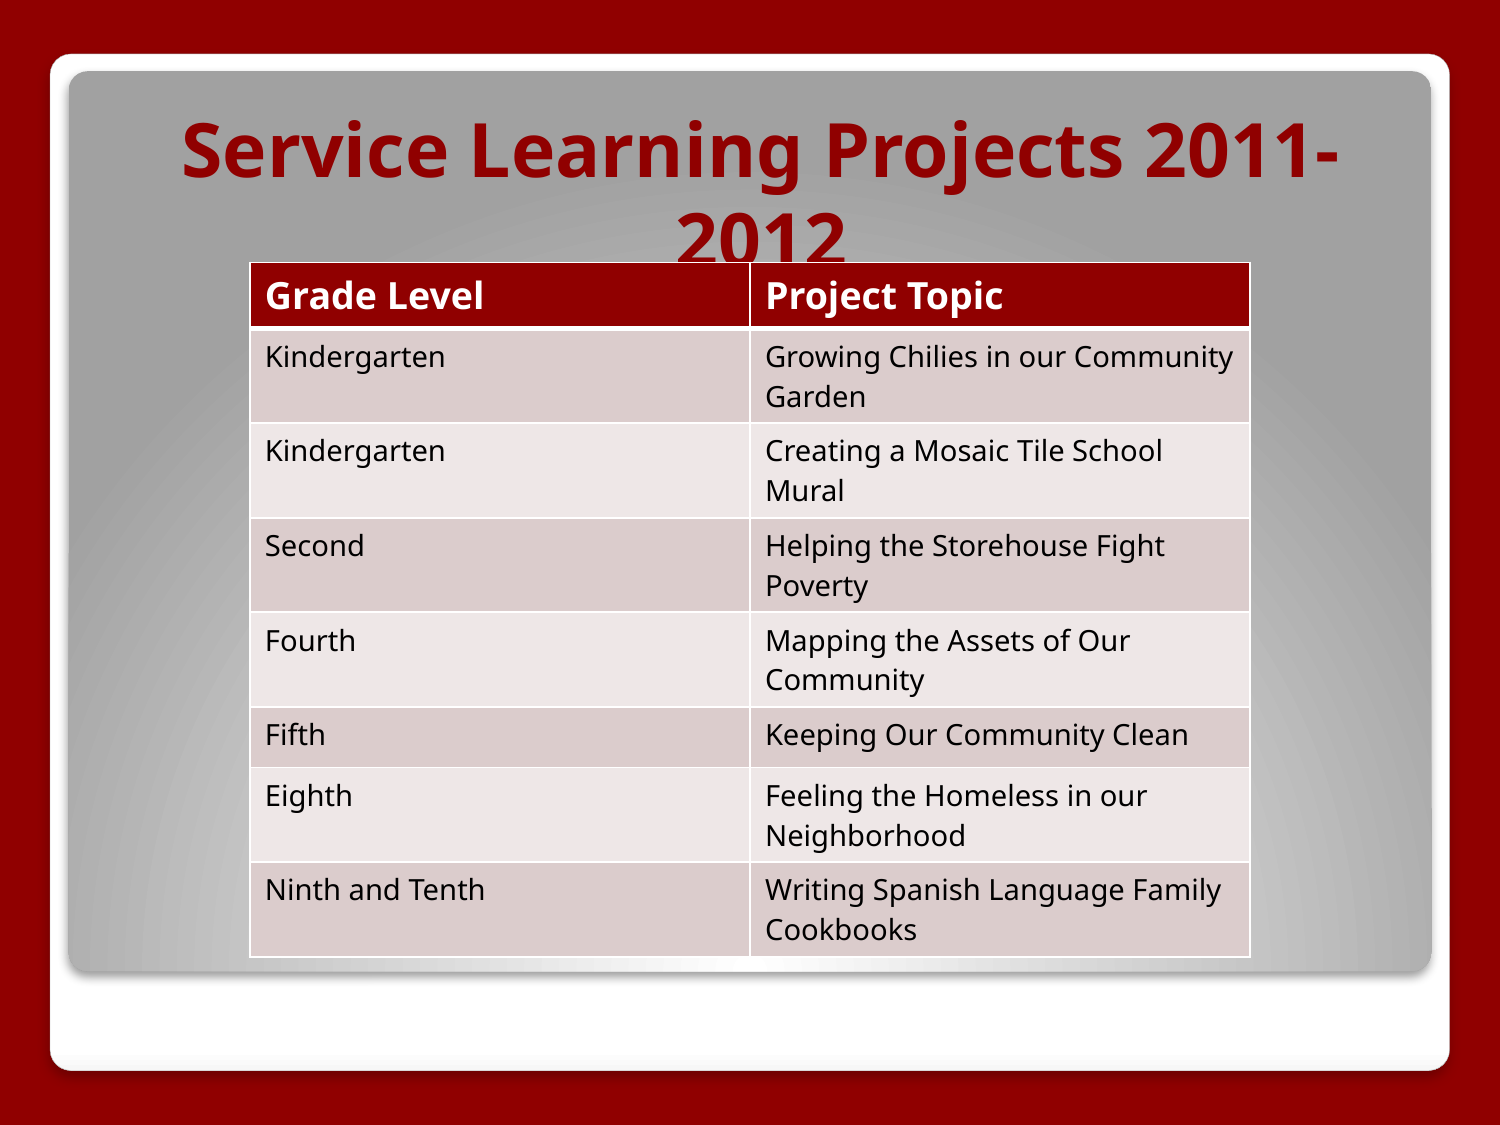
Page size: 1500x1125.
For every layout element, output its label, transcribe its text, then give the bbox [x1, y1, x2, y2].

table_header Project Topic [751, 263, 1249, 326]
table_cell Kindergarten [251, 424, 749, 517]
table_cell Fourth [251, 613, 749, 706]
table_cell Keeping Our Community Clean [751, 708, 1249, 767]
list Service Learning Projects 2011- 2012 [82, 86, 1426, 775]
table_cell Ninth and Tenth [251, 863, 749, 956]
table_cell Feeling the Homeless in our Neighborhood [751, 768, 1249, 861]
table_cell Creating a Mosaic Tile School Mural [751, 424, 1249, 517]
table_cell Growing Chilies in our Community Garden [751, 331, 1249, 422]
table_cell Fifth [251, 708, 749, 767]
table_cell Second [251, 519, 749, 611]
table_cell Helping the Storehouse Fight Poverty [751, 519, 1249, 611]
table_cell Kindergarten [251, 331, 749, 422]
table_cell Mapping the Assets of Our Community [751, 613, 1249, 706]
table_cell Writing Spanish Language Family Cookbooks [751, 863, 1249, 956]
table_header Grade Level [251, 263, 749, 326]
table_cell Eighth [251, 768, 749, 861]
